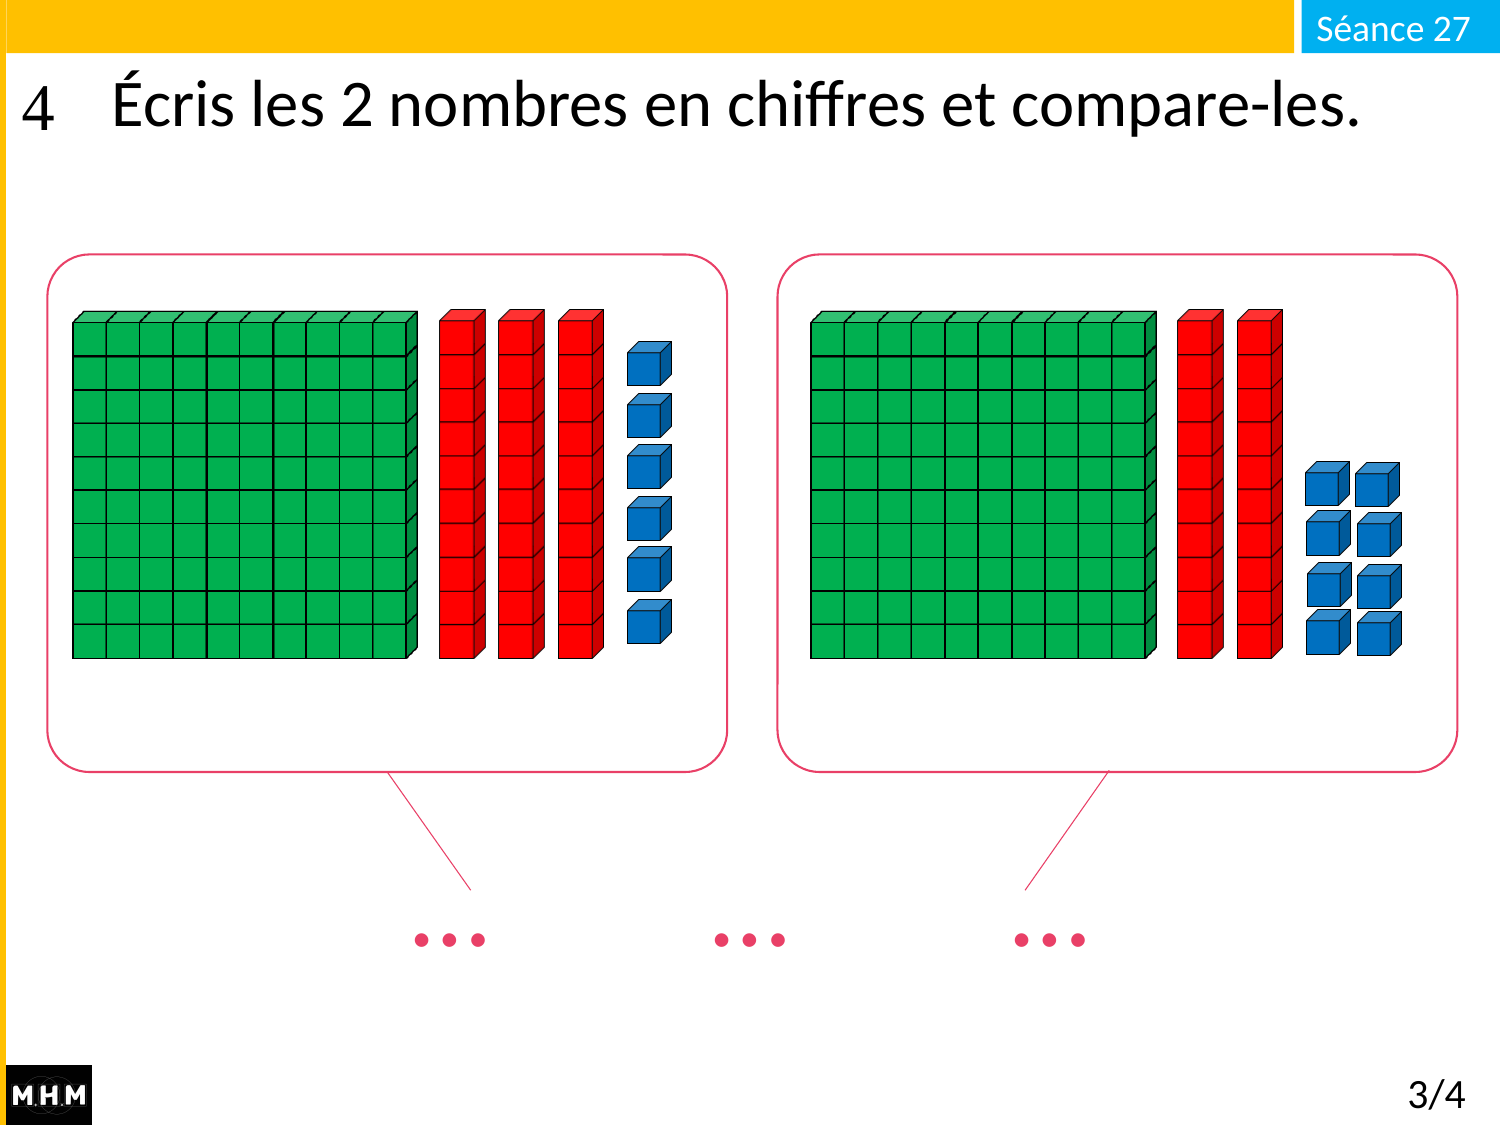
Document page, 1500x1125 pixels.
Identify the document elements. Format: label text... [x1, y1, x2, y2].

picture [496, 307, 549, 662]
text_box … … … [299, 826, 1201, 977]
list 3/4 [1373, 1064, 1500, 1125]
picture [624, 544, 674, 593]
picture [67, 307, 420, 662]
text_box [1025, 770, 1110, 891]
text_box [776, 253, 1459, 774]
picture [6, 1065, 92, 1125]
picture [624, 339, 674, 387]
picture [805, 307, 1159, 662]
picture [437, 307, 490, 662]
picture [1303, 560, 1404, 657]
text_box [387, 772, 471, 891]
text_box [46, 253, 729, 774]
picture [1175, 307, 1228, 662]
picture [1234, 307, 1288, 662]
picture [555, 307, 609, 662]
picture [624, 442, 674, 490]
picture [1302, 459, 1404, 558]
picture [624, 597, 674, 645]
picture [624, 391, 674, 439]
title Écris les 2 nombres en chiffres et compare-les. [96, 60, 1391, 150]
picture [624, 494, 674, 542]
